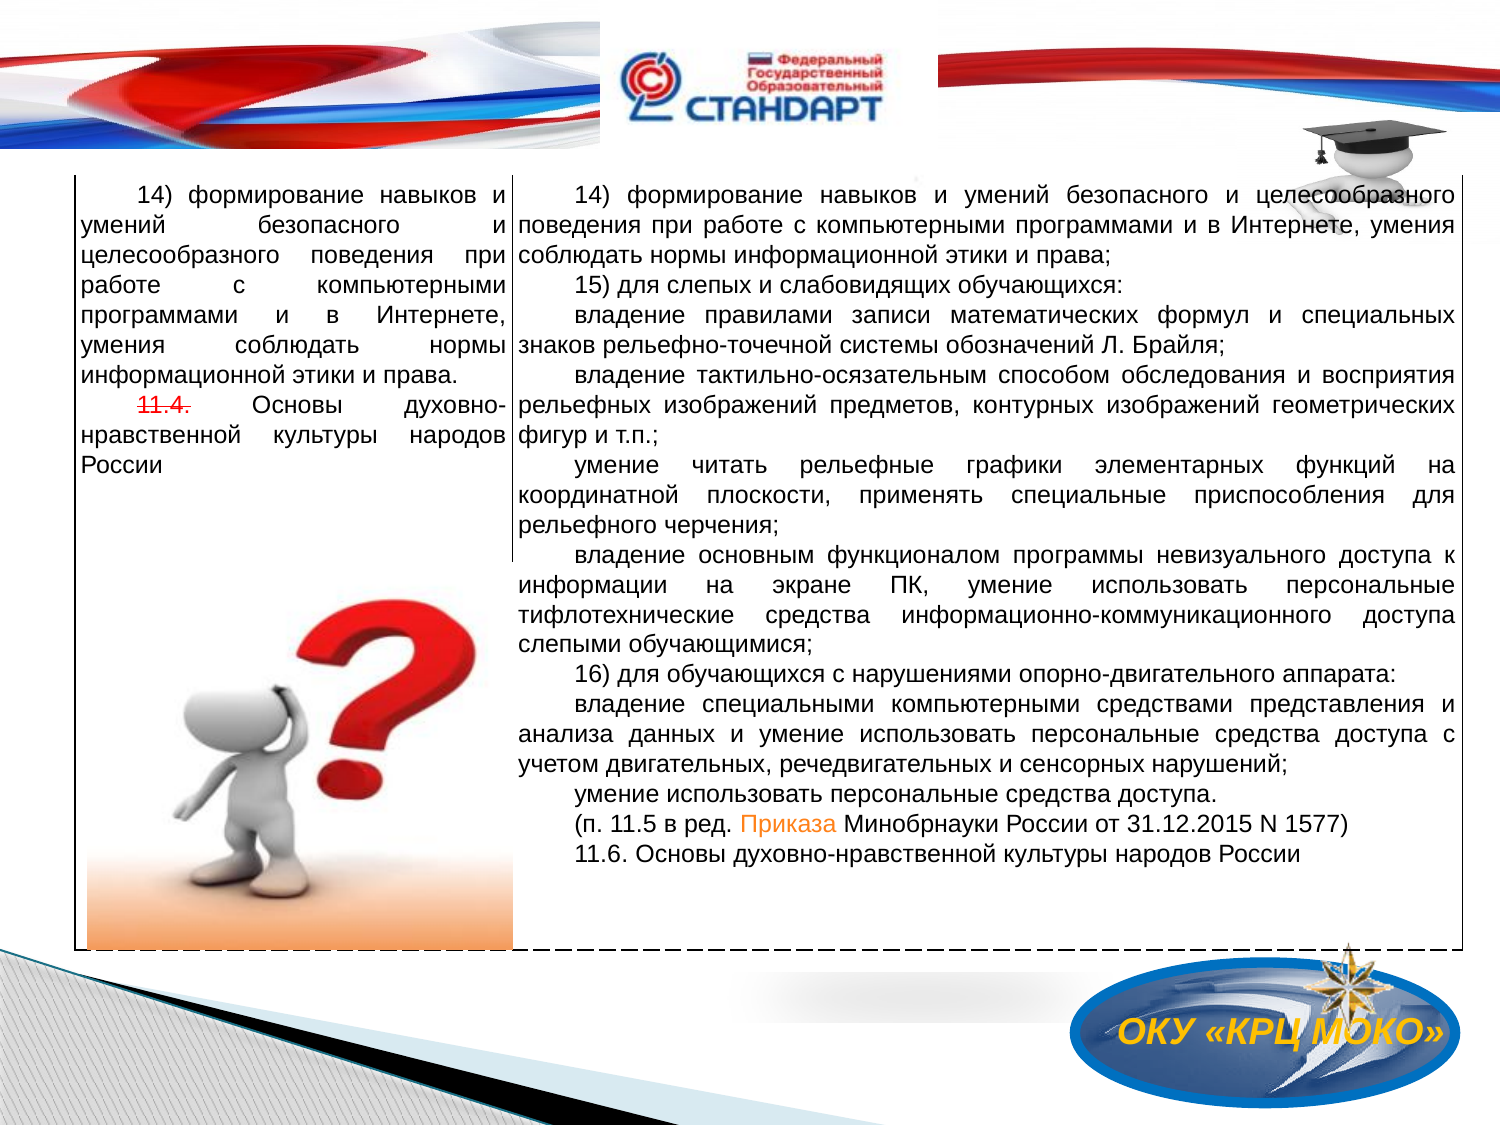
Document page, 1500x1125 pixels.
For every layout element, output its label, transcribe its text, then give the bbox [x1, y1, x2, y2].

picture [87, 562, 513, 951]
table_header 14) формирование навыков и умений безопасного и целесообразного поведения при работе с компьютерными программами и в Интернете, умения соблюдать нормы информационной этики и права; 15) для слепых и слабовидящих обучающихся: владение правилами записи математических формул и специальных знаков рельефно-точечной системы обозначений Л. Брайля; владение тактильно-осязательным способом обследования и восприятия рельефных изображений предметов, контурных изображений геометрических фигур и т.п.; умение читать рельефные графики элементарных функций на координатной плоскости, применять специальные приспособления для рельефного черчения; владение основным функционалом программы невизуального доступа к информации на экране ПК, умение использовать персональные тифлотехнические средства информационно-коммуникационного доступа слепыми обучающимися; 16) для обучающихся с нарушениями опорно-двигательного аппарата: владение специальными компьютерными средствами представления и анализа данных и умение использовать персональные средства доступа с учетом двигательных, речедвигательных и сенсорных нарушений; умение использовать персональные средства доступа. (п. 11.5 в ред. Приказа Минобрнауки России от 31.12.2015 N 1577) 11.6. Основы духовно-нравственной культуры народов России [513, 175, 1462, 950]
picture [0, 0, 1500, 244]
table_header 14) формирование навыков и умений безопасного и целесообразного поведения при работе с компьютерными программами и в Интернете, умения соблюдать нормы информационной этики и права. 11.4. Основы духовно-нравственной культуры народов России [76, 175, 512, 949]
picture [1074, 937, 1456, 1104]
